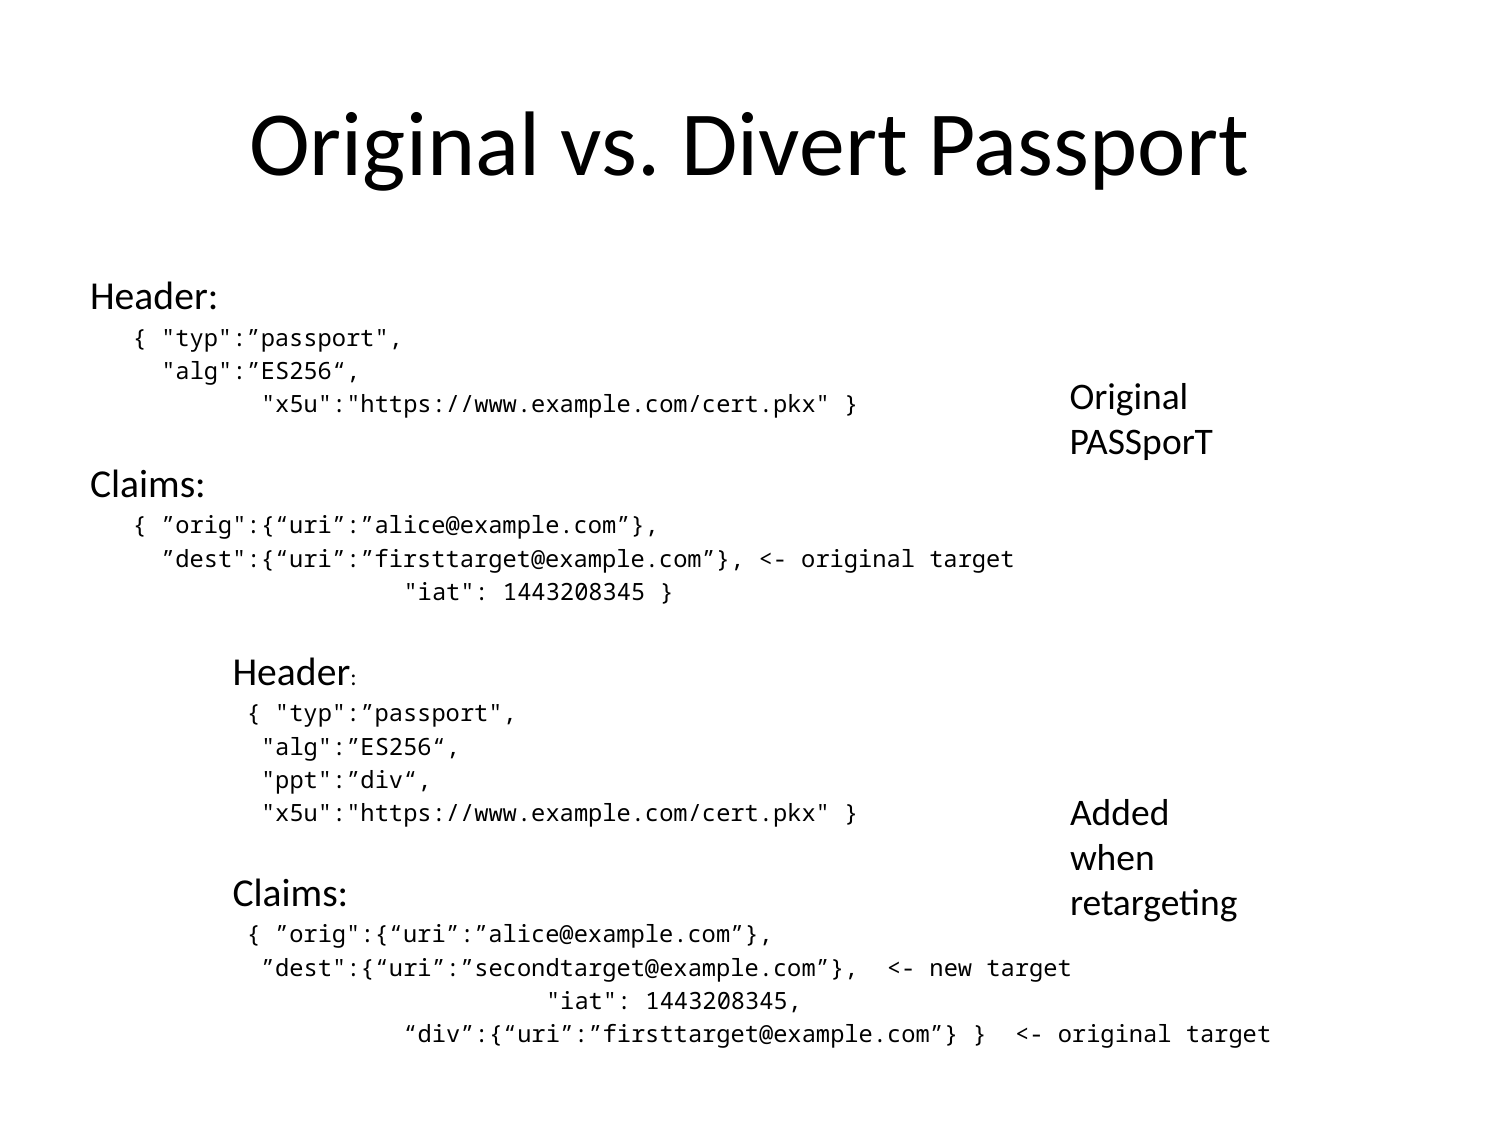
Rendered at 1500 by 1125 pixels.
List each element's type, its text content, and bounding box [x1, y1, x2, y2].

list Header: { "typ":”passport", "alg":”ES256“, "x5u":"https://www.example.com/cert.pkx" } Claims: { ”orig":{“uri”:”alice@example.com”}, ”dest":{“uri”:”firsttarget@example.com”}, <- original target "iat": 1443208345 } Header: { "typ":”passport", "alg":”ES256“, "ppt":”div“, "x5u":"https://www.example.com/cert.pkx" } Claims: { ”orig":{“uri”:”alice@example.com”}, ”dest":{“uri”:”secondtarget@example.com”}, <- new target "iat": 1443208345, “div”:{“uri”:”firsttarget@example.com”} } <- original target [75, 262, 1425, 1059]
text_box Added when retargeting [1055, 780, 1253, 931]
text_box Original PASSporT [1054, 364, 1229, 469]
title Original vs. Divert Passport [75, 45, 1425, 233]
